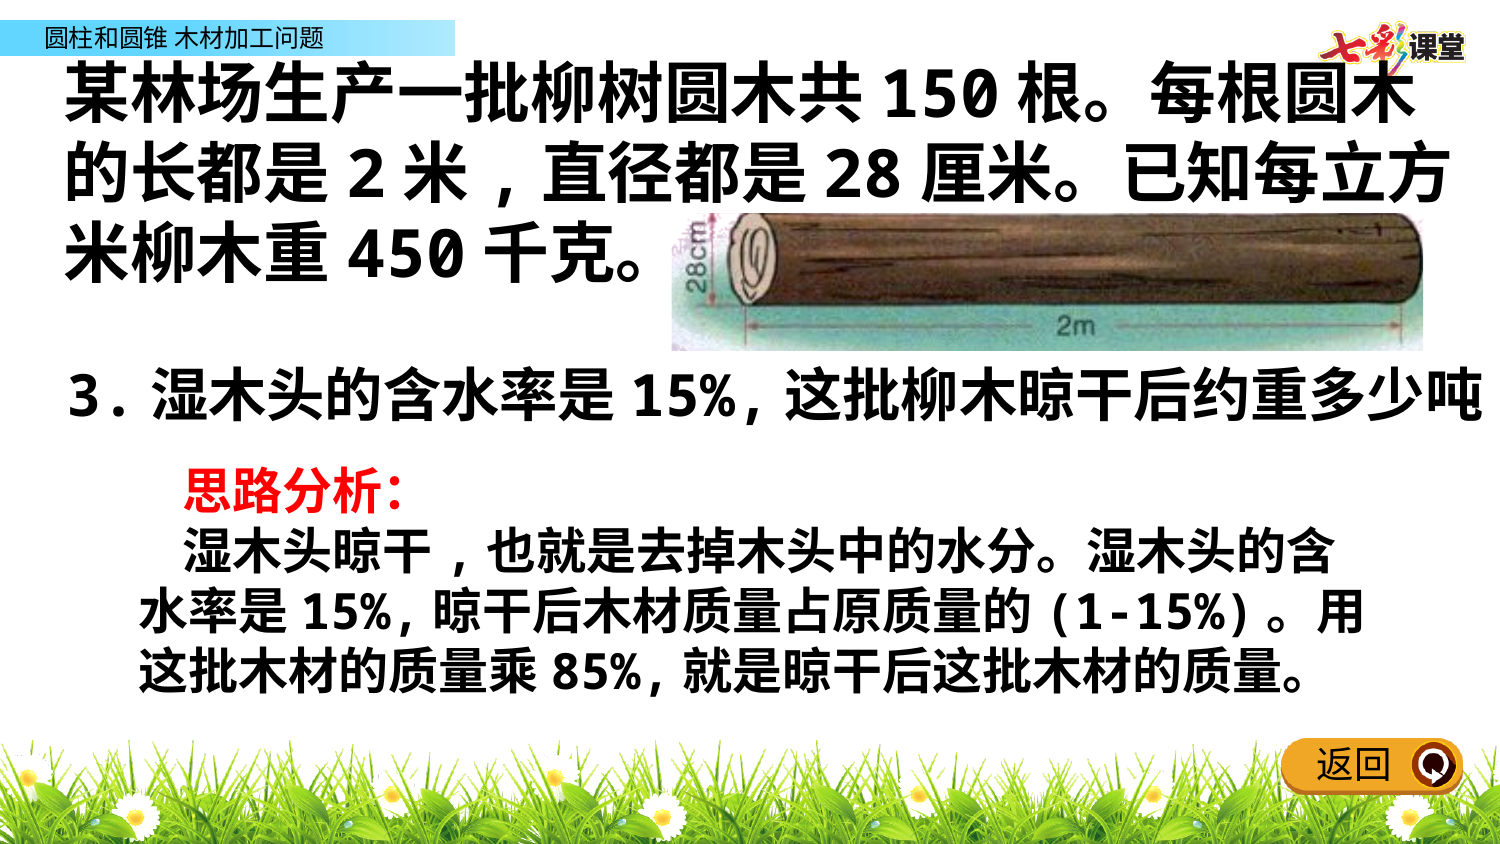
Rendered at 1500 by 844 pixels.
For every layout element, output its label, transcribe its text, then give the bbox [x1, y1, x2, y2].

text_box 某林场生产一批柳树圆木共150根。每根圆木的长都是2米,直径都是28厘米。已知每立方米柳木重450千克。 [48, 43, 1471, 299]
picture [671, 212, 1424, 352]
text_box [1281, 733, 1464, 795]
text_box 思路分析： 湿木头晾干,也就是去掉木头中的水分。湿木头的含水率是15%,晾干后木材质量占原质量的(1-15%)。用这批木材的质量乘85%,就是晾干后这批木材的质量。 [123, 421, 1391, 707]
text_box 3.湿木头的含水率是15%,这批柳木晾干后约重多少吨? [51, 351, 1500, 436]
picture [0, 740, 1500, 844]
picture [1316, 20, 1468, 43]
